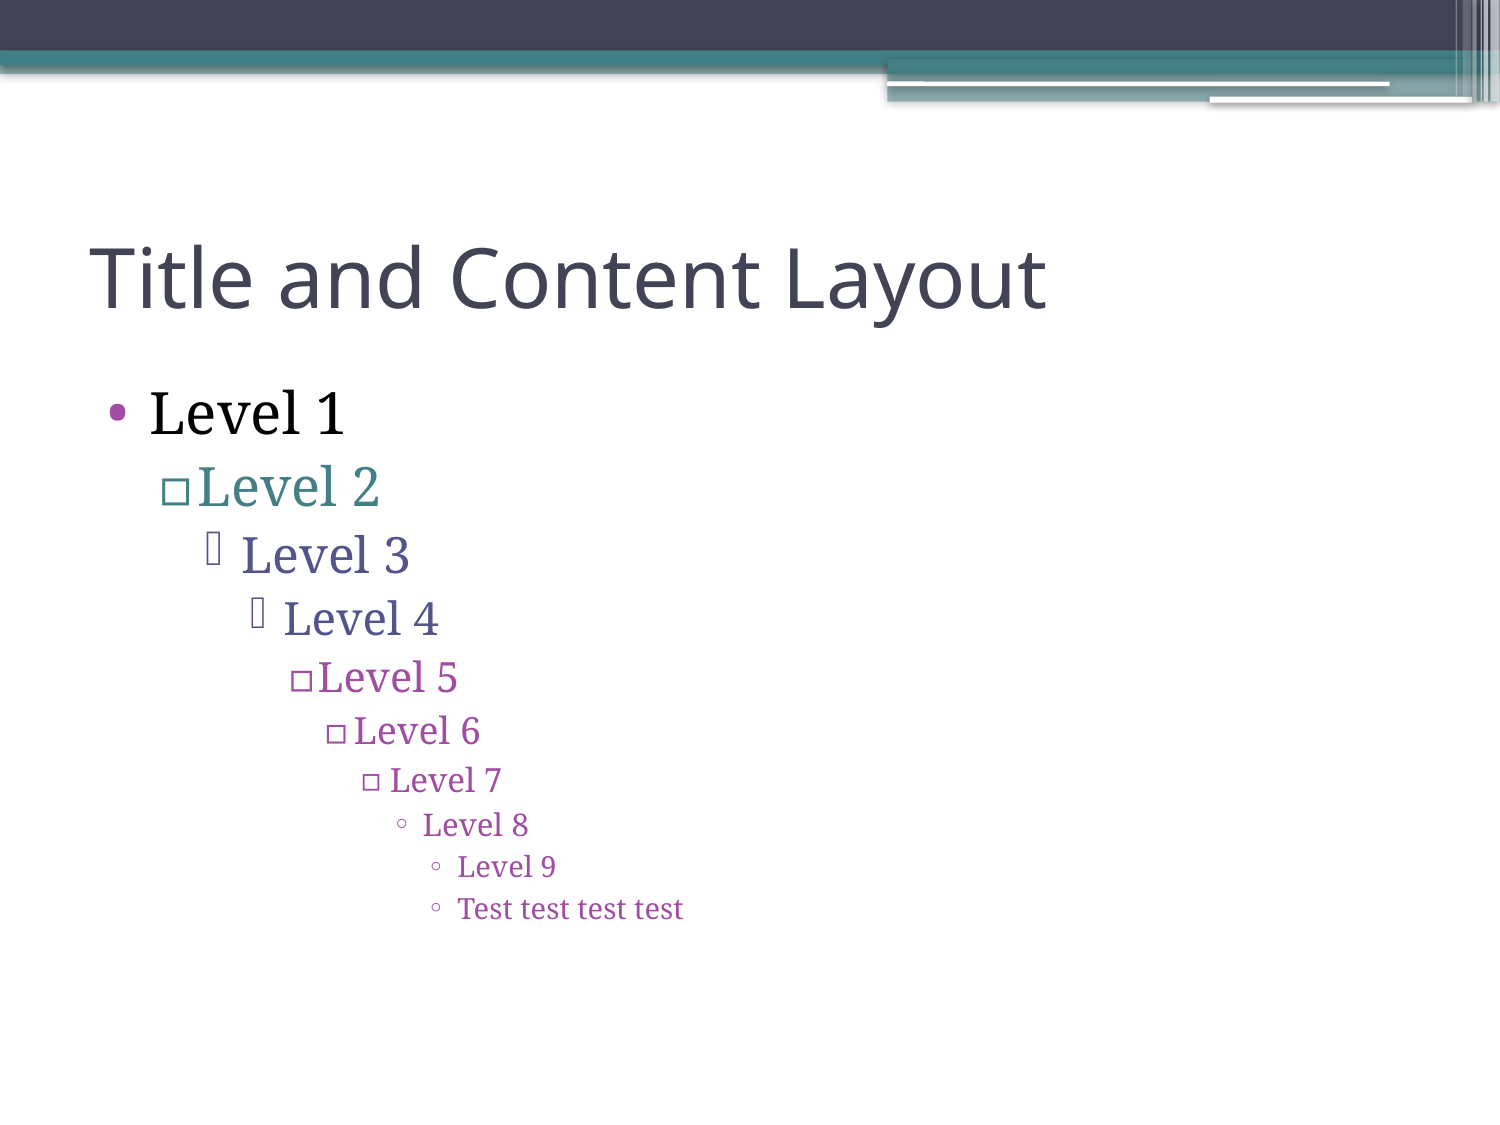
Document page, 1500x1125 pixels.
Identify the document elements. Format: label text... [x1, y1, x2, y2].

title Title and Content Layout [75, 187, 1425, 363]
list Level 1 Level 2 Level 3 Level 4 Level 5 Level 6 Level 7 Level 8 Level 9 Test test test test [75, 368, 1425, 1079]
